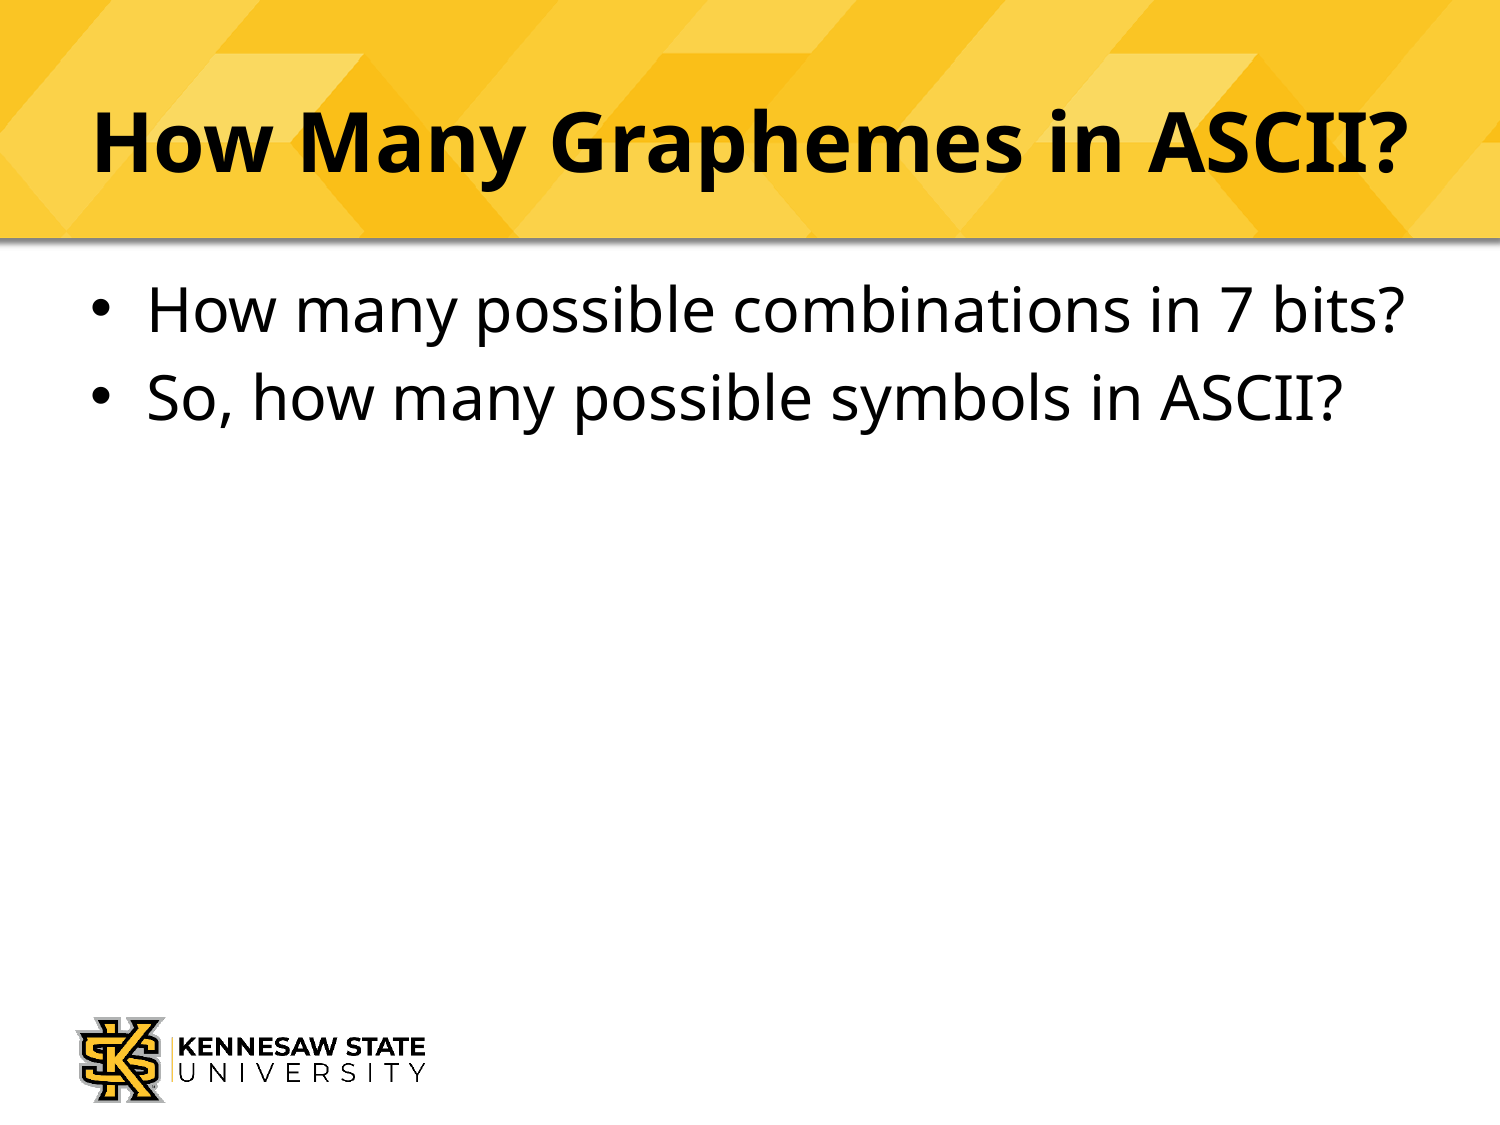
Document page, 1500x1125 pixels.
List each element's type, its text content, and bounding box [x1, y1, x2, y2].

picture [0, 0, 1500, 251]
list How many possible combinations in 7 bits? So, how many possible symbols in ASCII? [75, 262, 1425, 1005]
picture [75, 1017, 425, 1103]
title How Many Graphemes in ASCII? [75, 45, 1425, 233]
